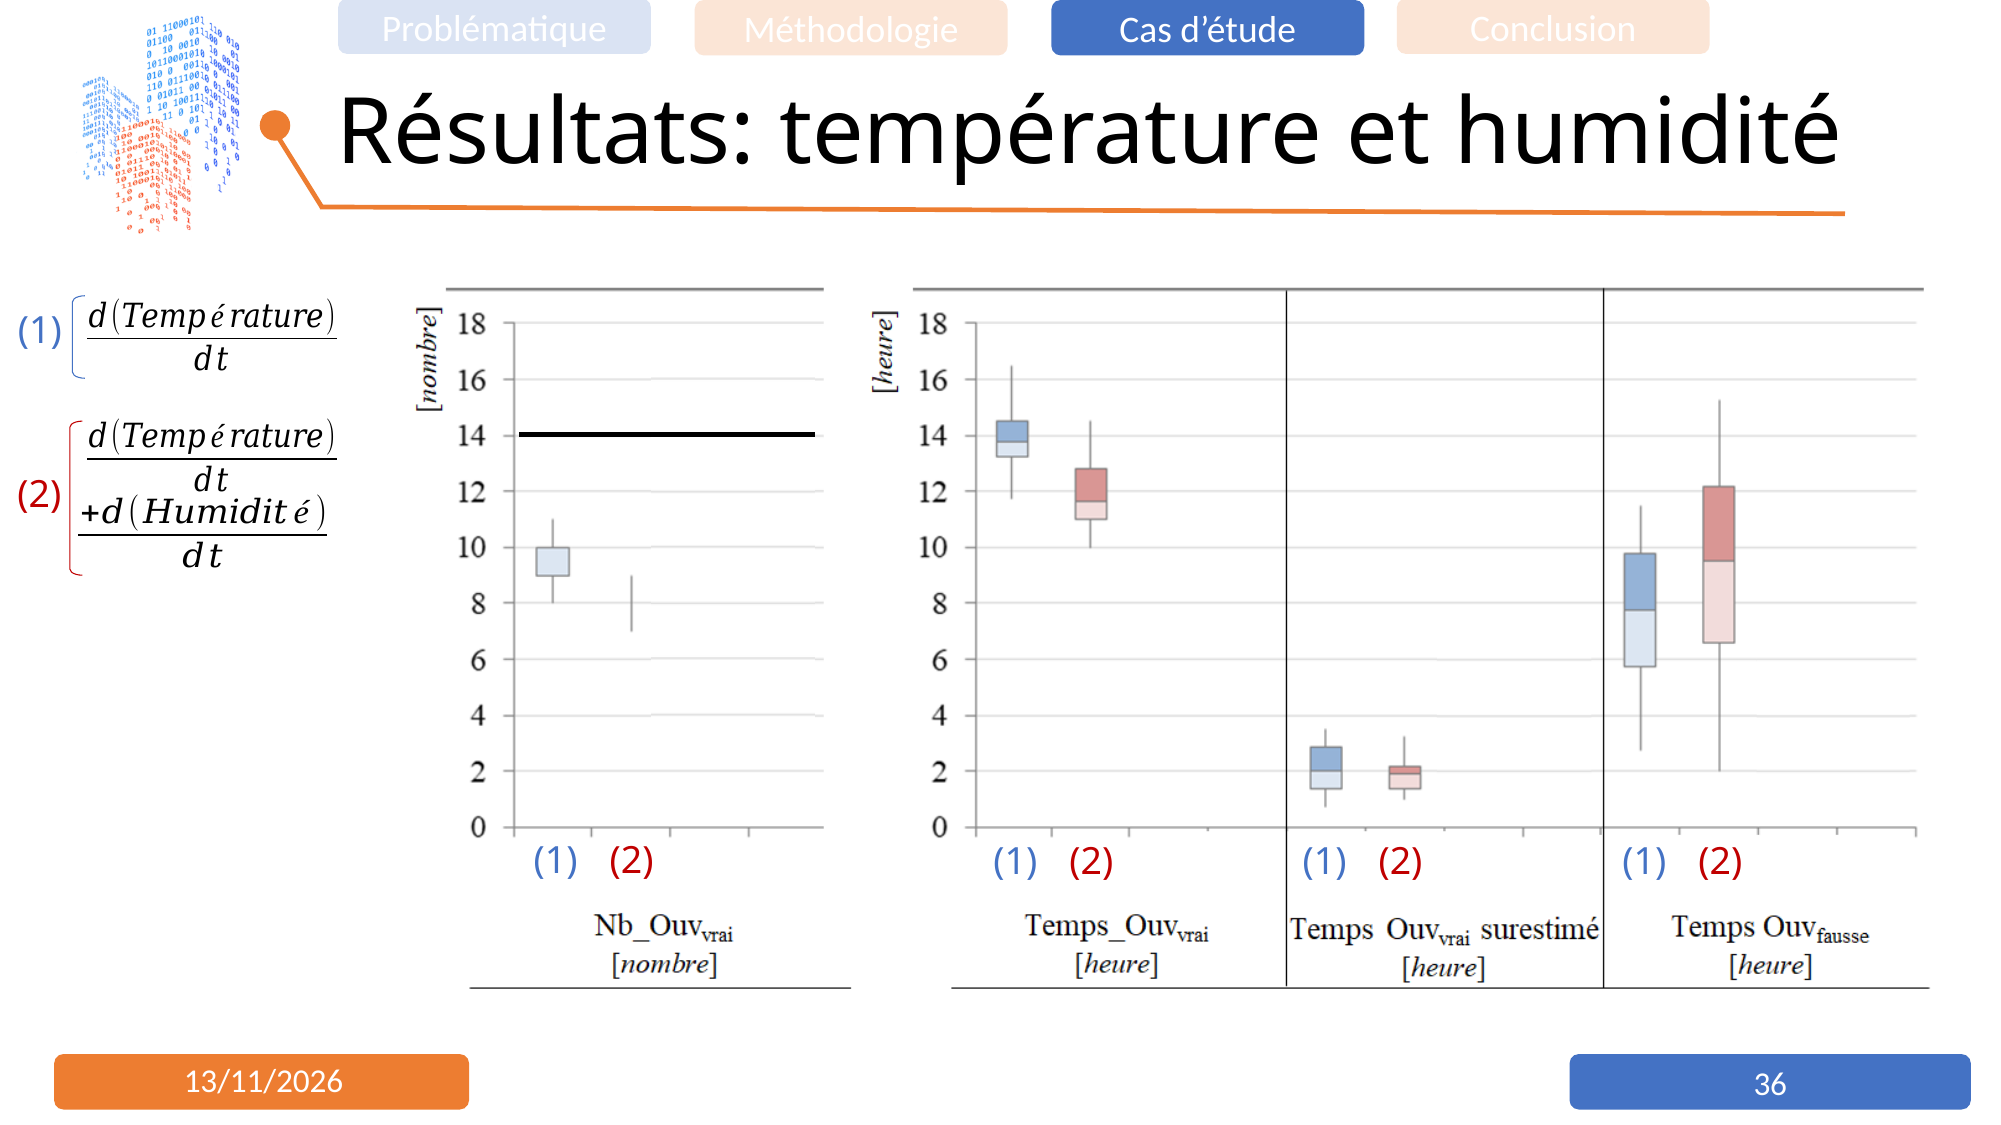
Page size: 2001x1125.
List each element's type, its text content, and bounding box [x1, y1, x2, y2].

text_box Problématique [336, 0, 652, 56]
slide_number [57, 1049, 470, 1110]
picture [399, 278, 1945, 1000]
slide_number 36 [1569, 1054, 1971, 1110]
text_box Conclusion [1395, 0, 1711, 56]
text_box (1) [3, 298, 73, 359]
text_box (2) [2, 462, 69, 523]
picture [57, 0, 260, 253]
text_box Cas d’étude [1050, 0, 1366, 57]
text_box Méthodologie [693, 0, 1009, 57]
title Résultats: température et humidité [321, 76, 1863, 184]
text_box [69, 420, 83, 576]
text_box [71, 295, 85, 379]
